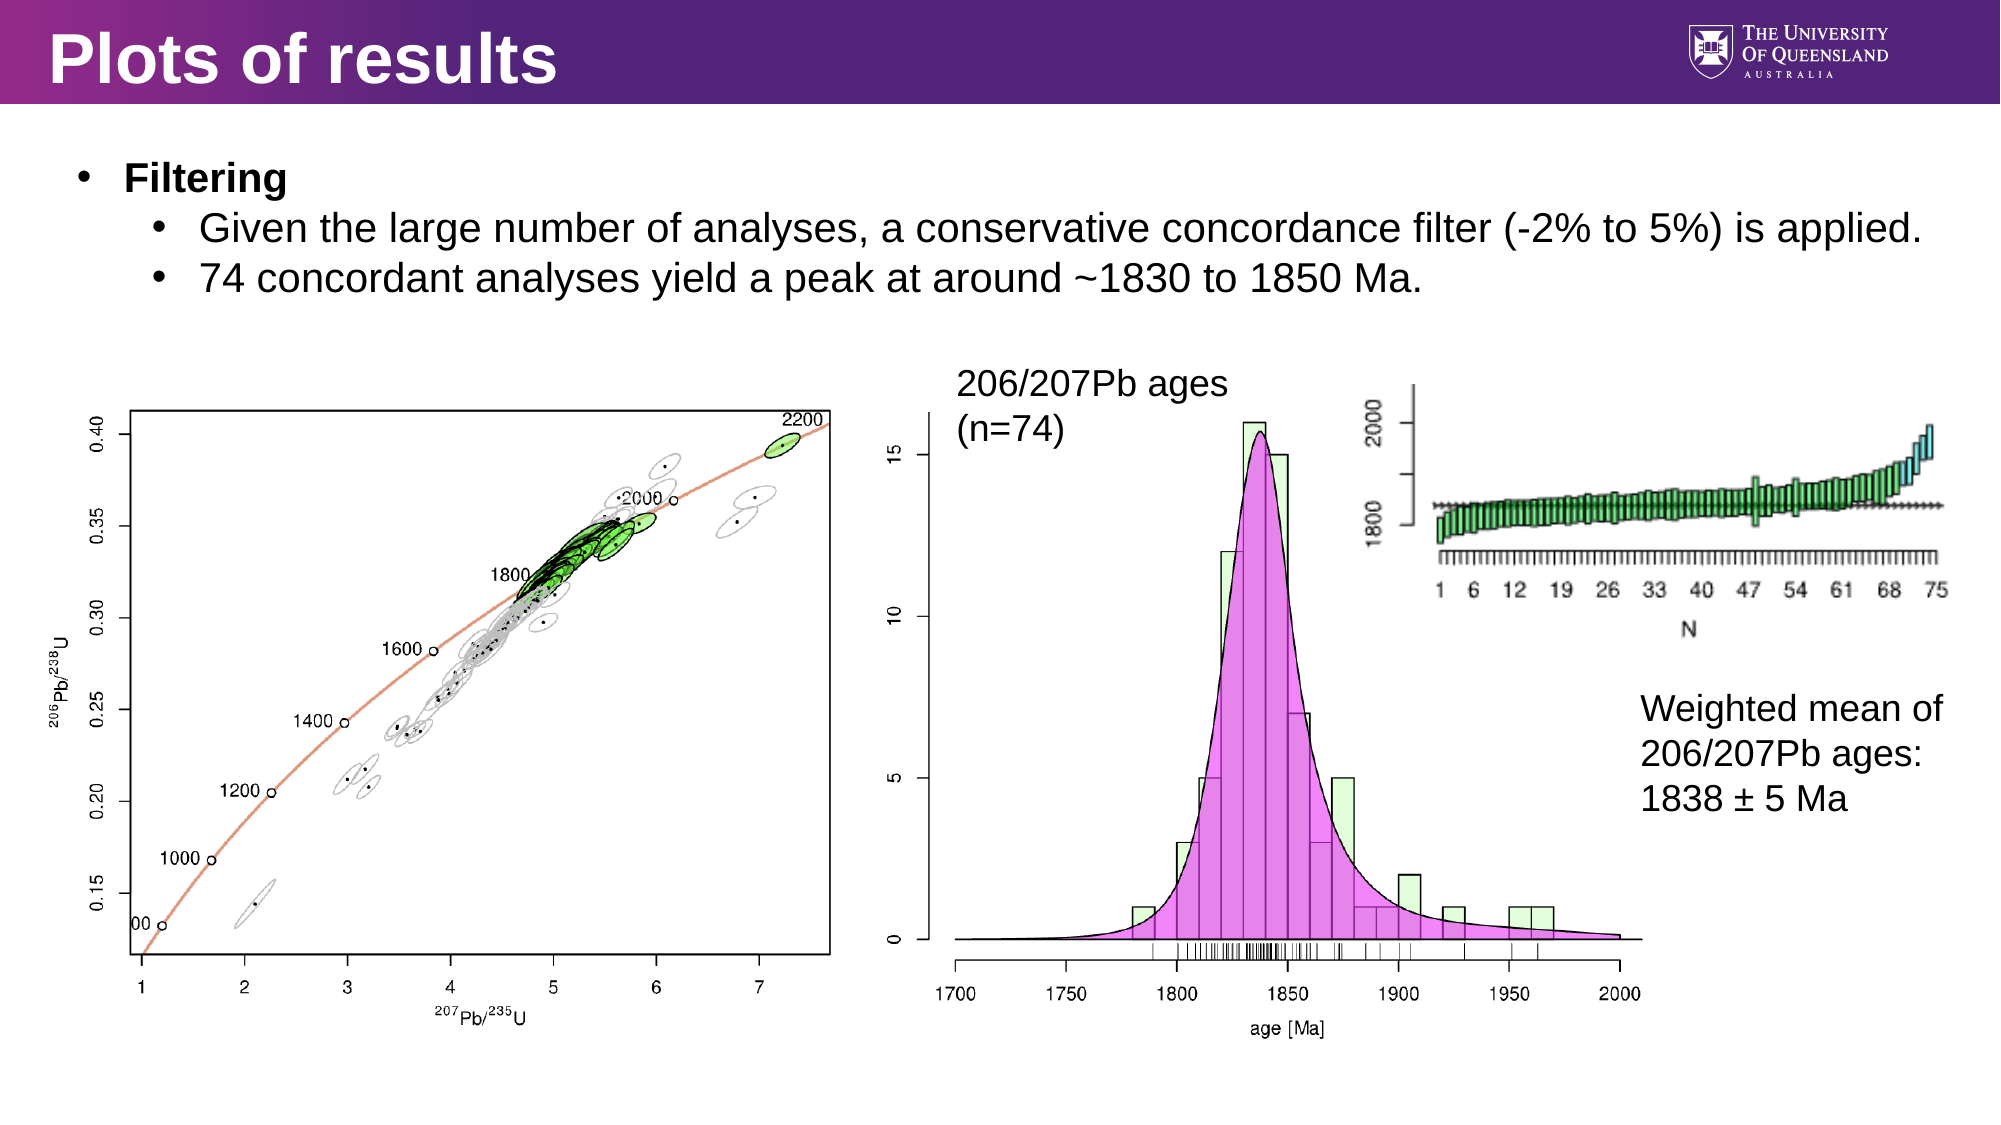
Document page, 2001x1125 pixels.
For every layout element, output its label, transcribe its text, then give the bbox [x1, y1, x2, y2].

picture [39, 399, 836, 1043]
picture [857, 384, 1961, 1043]
text_box Plots of results [48, 0, 1720, 121]
text_box Weighted mean of 206/207Pb ages: 1838 ± 5 Ma [1672, 676, 1959, 827]
picture [1720, 25, 1888, 79]
text_box Filtering Given the large number of analyses, a conservative concordance filter (-2% to 5%) is applied. 74 concordant analyses yield a peak at around ~1830 to 1850 Ma. [0, 143, 1952, 309]
text_box 206/207Pb ages (n=74) [941, 351, 1244, 412]
